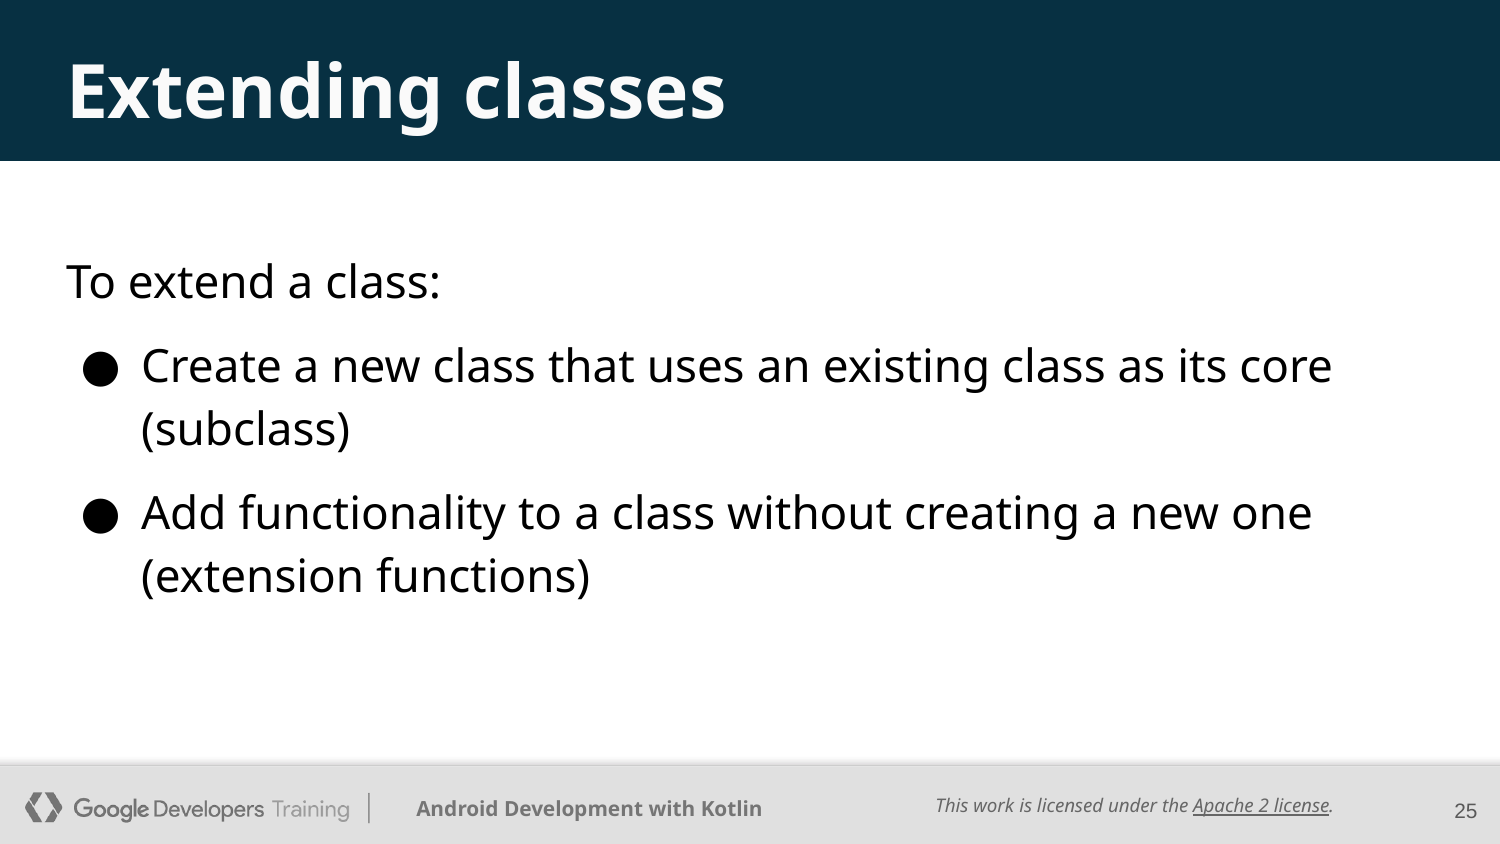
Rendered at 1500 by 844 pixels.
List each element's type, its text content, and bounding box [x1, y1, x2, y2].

slide_number ‹#› [1402, 777, 1493, 842]
list To extend a class: Create a new class that uses an existing class as its core (subclass) Add functionality to a class without creating a new one (extension functions) [51, 229, 1449, 687]
picture [0, 161, 1500, 844]
title Extending classes [51, 28, 1449, 122]
